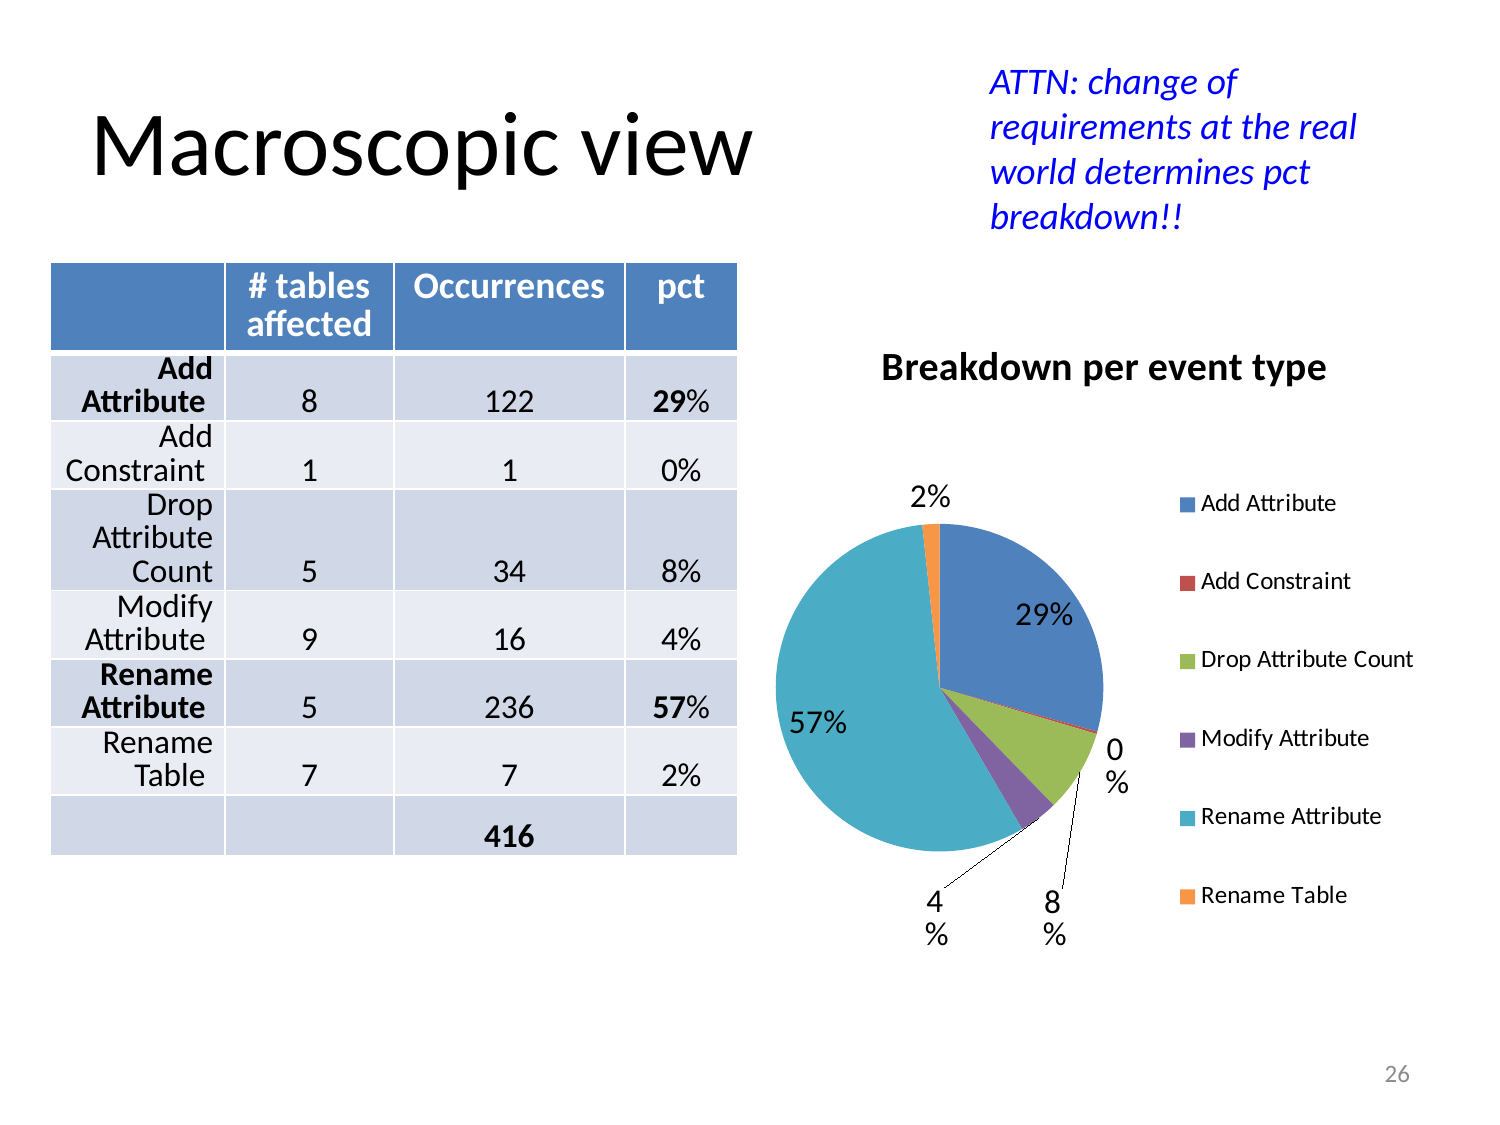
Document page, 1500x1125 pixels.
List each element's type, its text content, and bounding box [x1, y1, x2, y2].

table_cell Rename Table [51, 728, 224, 794]
table_cell [626, 796, 737, 855]
table_cell 34 [395, 490, 624, 590]
table_cell Modify Attribute [51, 591, 224, 658]
table_cell 122 [395, 356, 624, 420]
table_cell 0% [626, 422, 737, 488]
table_cell 29% [626, 356, 737, 420]
table_cell 7 [226, 728, 393, 794]
table_cell 416 [395, 796, 624, 855]
table_cell [226, 796, 393, 855]
table_cell 16 [395, 591, 624, 658]
title Macroscopic view [75, 45, 1425, 233]
table_cell Rename Attribute [51, 660, 224, 726]
table_cell 9 [226, 591, 393, 658]
slide_number 26 [1074, 1042, 1425, 1103]
table_cell Add Constraint [51, 422, 224, 488]
table_cell 7 [395, 728, 624, 794]
table_header pct [626, 263, 737, 350]
table_cell [51, 796, 224, 855]
table_cell 2% [626, 728, 737, 794]
table_cell Drop Attribute Count [51, 490, 224, 590]
table_cell 8 [226, 356, 393, 420]
text_box ATTN: change of requirements at the real world determines pct breakdown!! [974, 49, 1438, 245]
table_header # tables affected [226, 263, 393, 350]
table_cell 57% [626, 660, 737, 726]
table_cell 5 [226, 490, 393, 590]
table_cell 8% [626, 490, 737, 590]
table_cell 5 [226, 660, 393, 726]
table_header Occurrences [395, 263, 624, 350]
table_cell 1 [226, 422, 393, 488]
table_header [51, 263, 224, 350]
table_cell Add Attribute [51, 356, 224, 420]
table_cell 236 [395, 660, 624, 726]
table_cell 4% [626, 591, 737, 658]
table_cell 1 [395, 422, 624, 488]
chart [762, 262, 1426, 1006]
